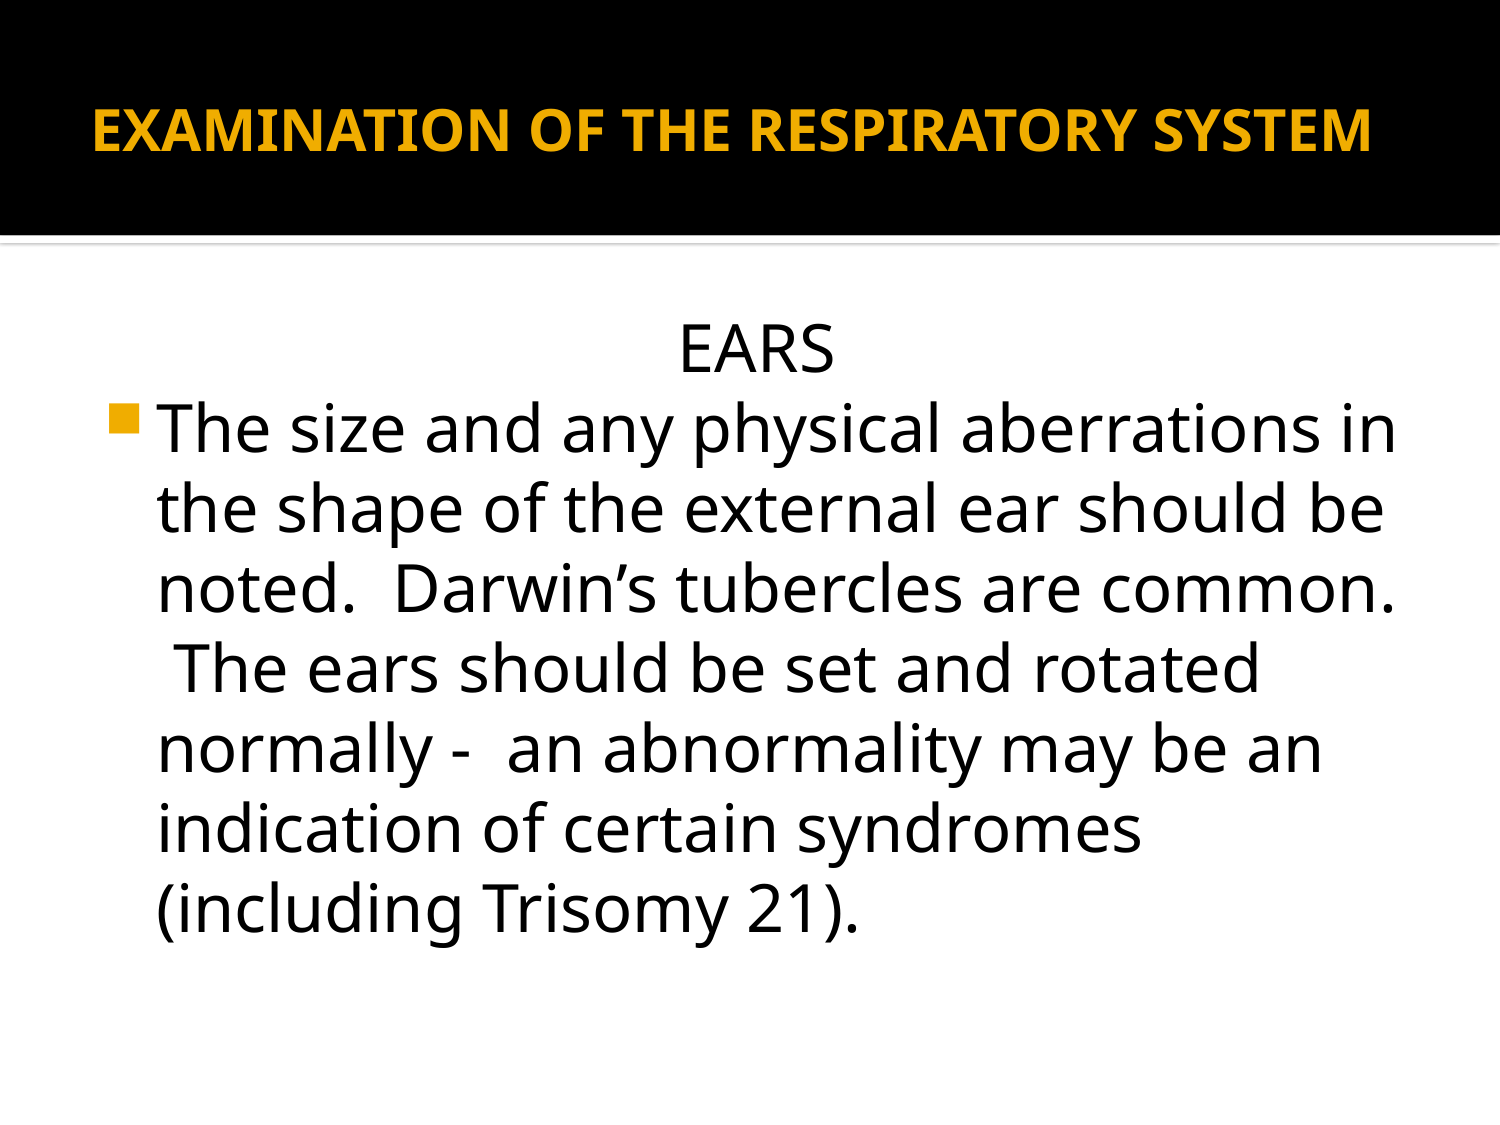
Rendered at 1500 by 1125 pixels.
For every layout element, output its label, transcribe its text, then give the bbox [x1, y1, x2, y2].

list EARS The size and any physical aberrations in the shape of the external ear should be noted. Darwin’s tubercles are common. The ears should be set and rotated normally - an abnormality may be an indication of certain syndromes (including Trisomy 21). [75, 291, 1425, 1050]
title EXAMINATION OF THE RESPIRATORY SYSTEM [75, 25, 1425, 231]
